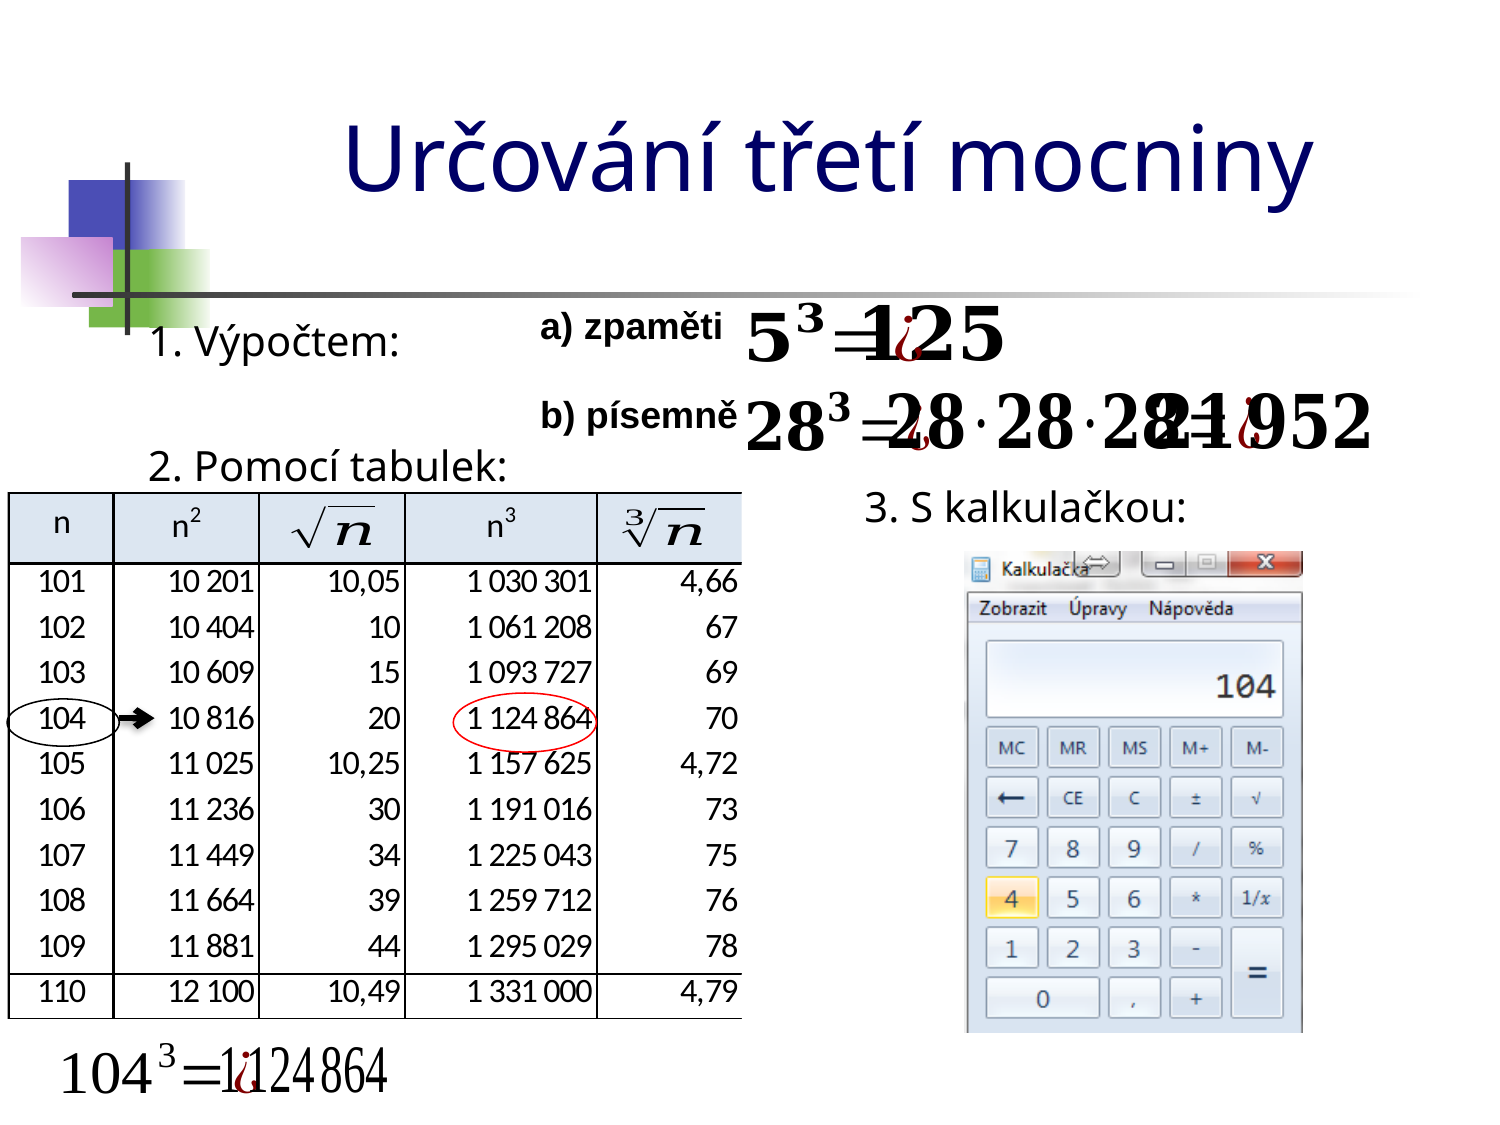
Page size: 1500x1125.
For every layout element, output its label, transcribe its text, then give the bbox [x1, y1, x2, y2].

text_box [7, 491, 745, 1021]
text_box b) písemně [525, 383, 775, 444]
title Určování třetí mocniny [188, 34, 1468, 276]
text_box 3. S kalkulačkou: [834, 473, 1355, 556]
text_box 2. Pomocí tabulek: [118, 431, 664, 489]
picture [964, 551, 1303, 1033]
list 1. Výpočtem: [117, 306, 526, 390]
text_box a) zpaměti [525, 295, 786, 355]
